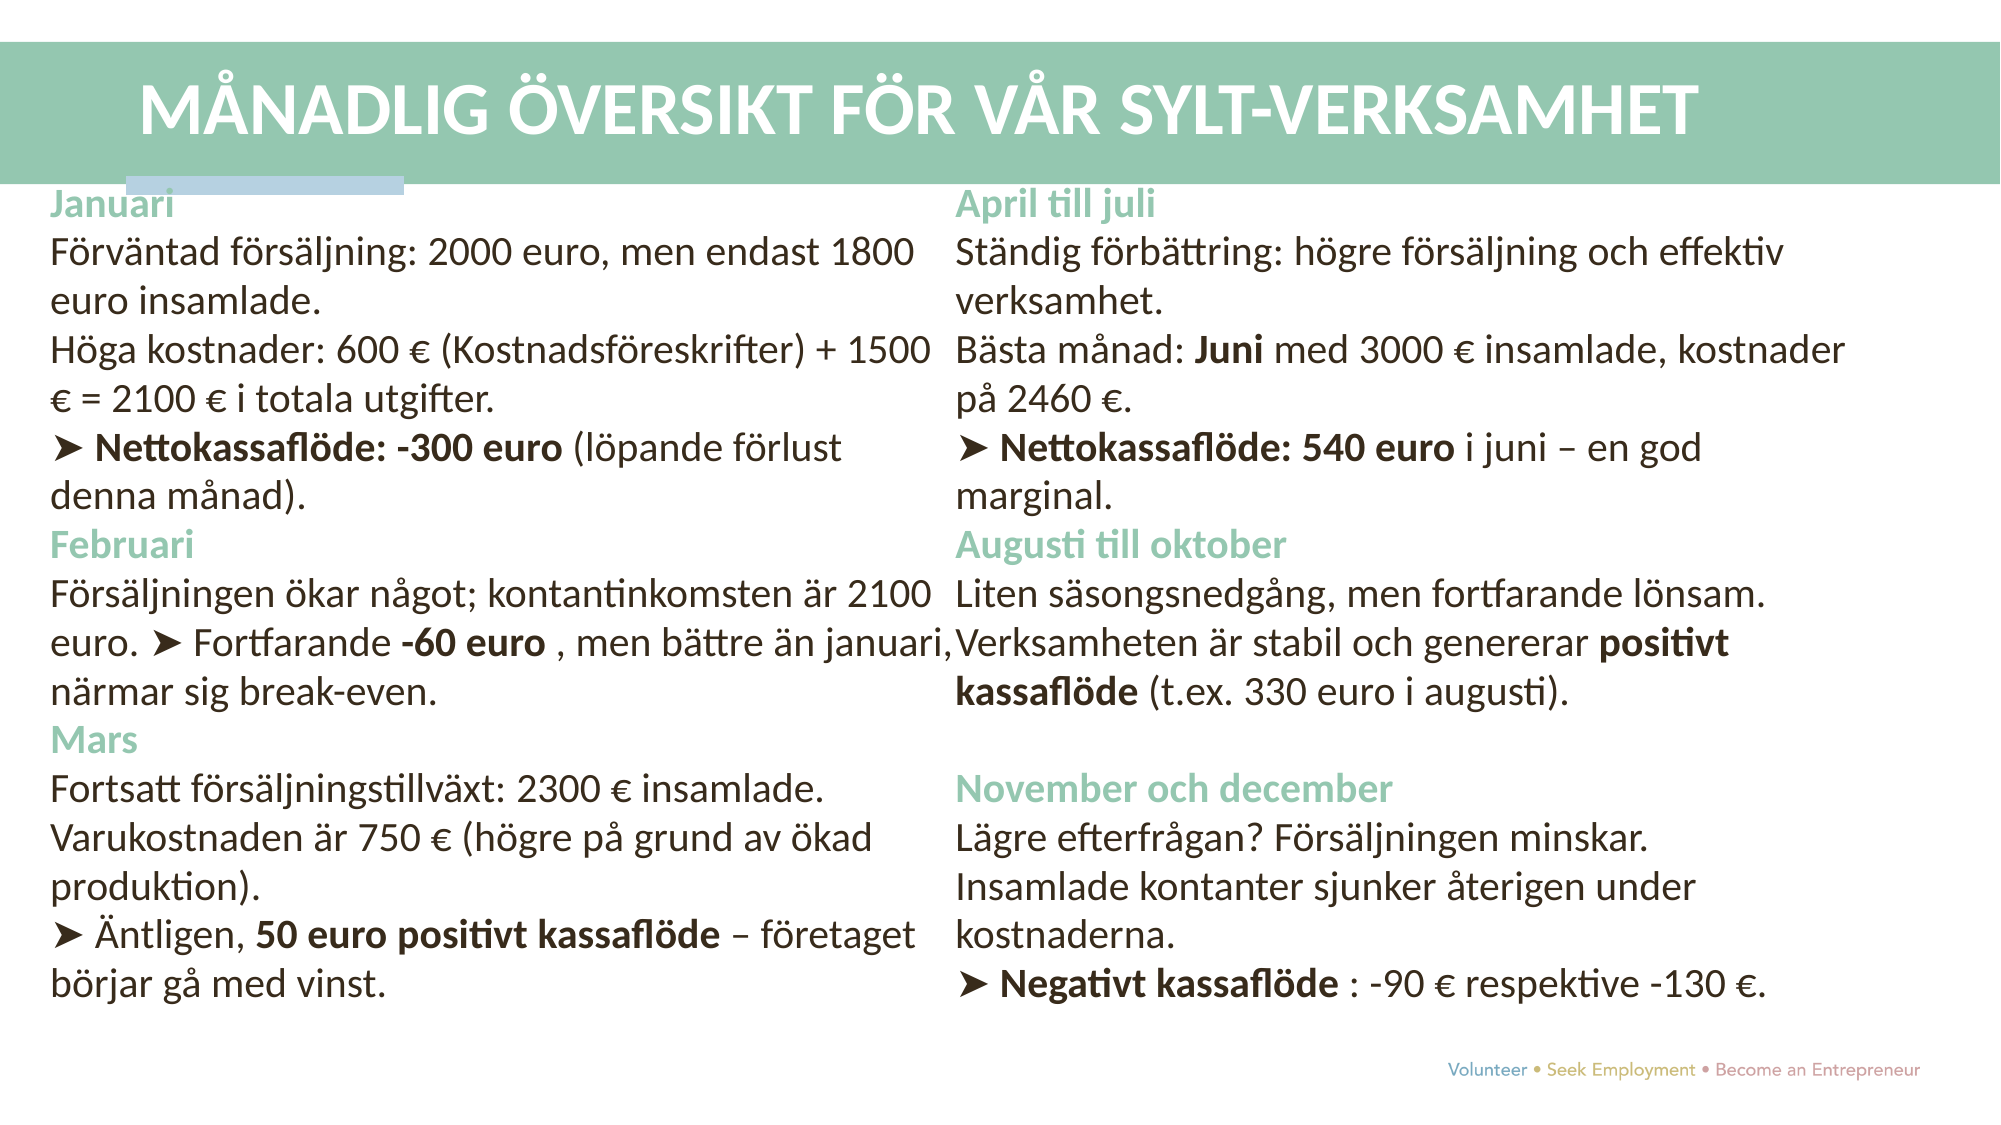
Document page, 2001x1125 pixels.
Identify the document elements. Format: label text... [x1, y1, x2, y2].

picture [1418, 1046, 1971, 1103]
text_box Januari Förväntad försäljning: 2000 euro, men endast 1800 euro insamlade. Höga kostnader: 600 € (Kostnadsföreskrifter) + 1500 € = 2100 € i totala utgifter. ➤ Nettokassaflöde: -300 euro (löpande förlust denna månad). Februari Försäljningen ökar något; kontantinkomsten är 2100 euro. ➤ Fortfarande -60 euro , men bättre än januari, närmar sig break-even. Mars Fortsatt försäljningstillväxt: 2300 € insamlade. Varukostnaden är 750 € (högre på grund av ökad produktion). ➤ Äntligen, 50 euro positivt kassaflöde – företaget börjar gå med vinst. April till juli Ständig förbättring: högre försäljning och effektiv verksamhet. Bästa månad: Juni med 3000 € insamlade, kostnader på 2460 €. ➤ Nettokassaflöde: 540 euro i juni – en god marginal. Augusti till oktober Liten säsongsnedgång, men fortfarande lönsam. Verksamheten är stabil och genererar positivt kassaflöde (t.ex. 330 euro i augusti). November och december Lägre efterfrågan? Försäljningen minskar. Insamlade kontanter sjunker återigen under kostnaderna. ➤ Negativt kassaflöde : -90 € respektive -130 €. [35, 169, 1876, 737]
list MÅNADLIG ÖVERSIKT FÖR VÅR SYLT-VERKSAMHET [123, 51, 1913, 170]
